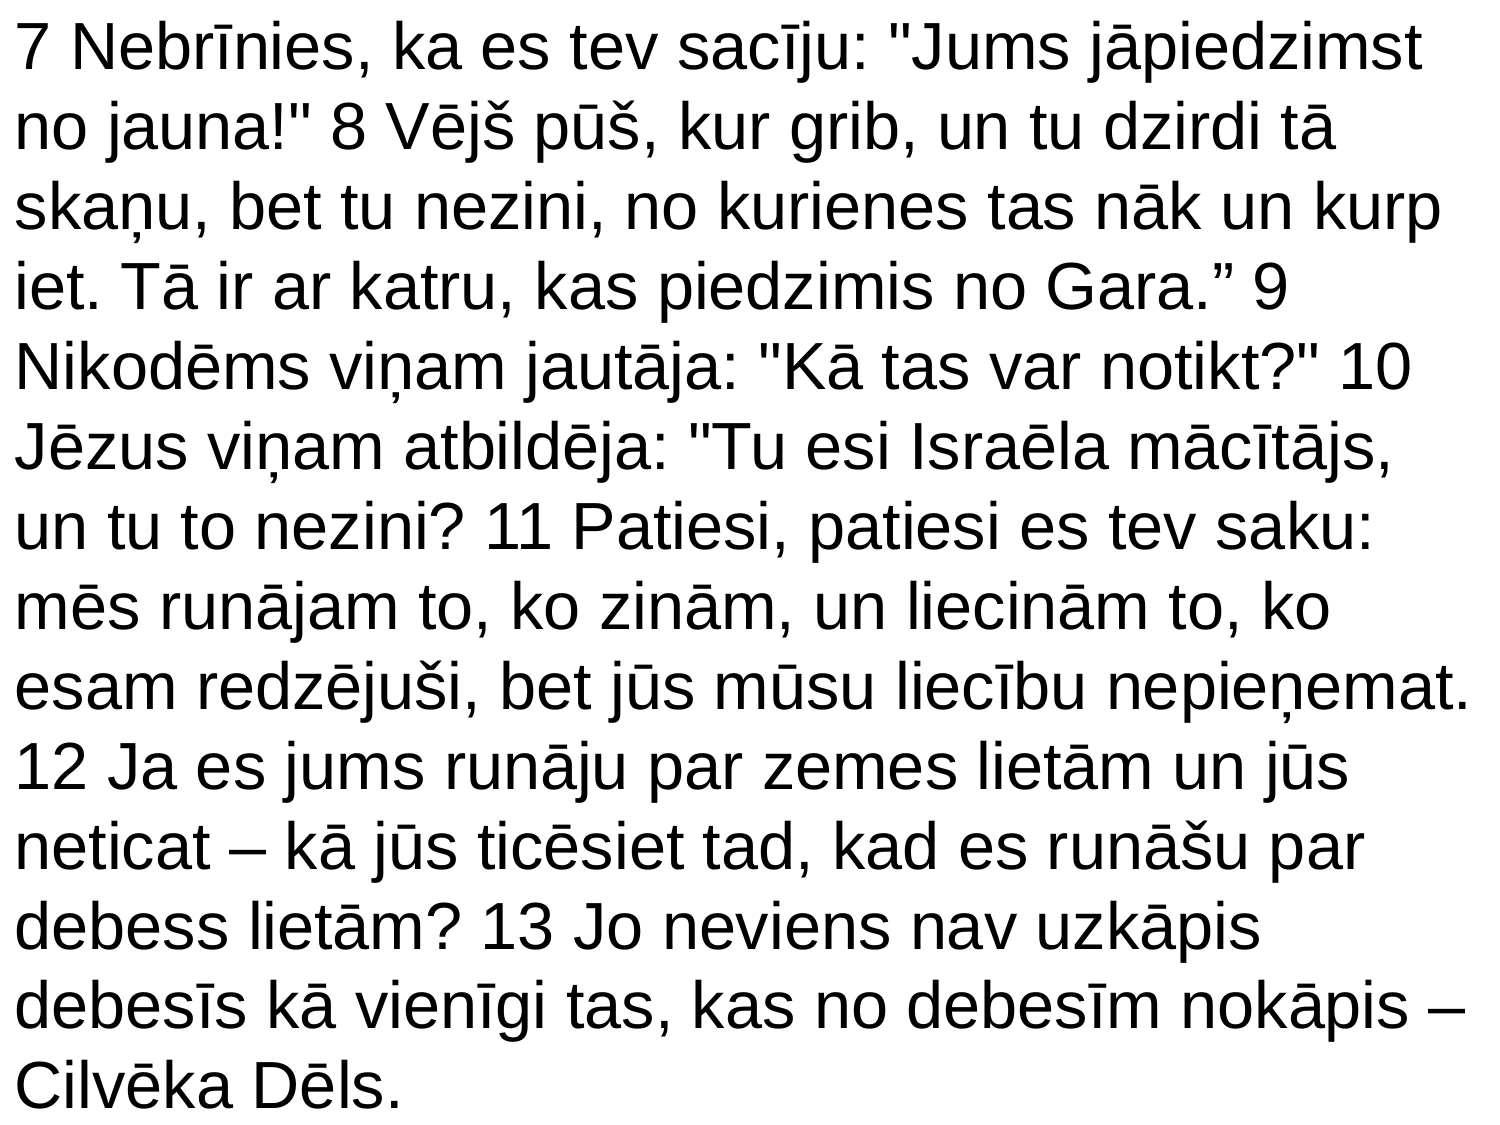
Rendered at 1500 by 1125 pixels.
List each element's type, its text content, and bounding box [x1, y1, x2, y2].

text_box 7 Nebrīnies, ka es tev sacīju: "Jums jāpiedzimst no jauna!" 8 Vējš pūš, kur grib, un tu dzirdi tā skaņu, bet tu nezini, no kurienes tas nāk un kurp iet. Tā ir ar katru, kas piedzimis no Gara.” 9 Nikodēms viņam jautāja: "Kā tas var notikt?" 10 Jēzus viņam atbildēja: "Tu esi Israēla mācītājs, un tu to nezini? 11 Patiesi, patiesi es tev saku: mēs runājam to, ko zinām, un liecinām to, ko esam redzējuši, bet jūs mūsu liecību nepieņemat. 12 Ja es jums runāju par zemes lietām un jūs neticat – kā jūs ticēsiet tad, kad es runāšu par debess lietām? 13 Jo neviens nav uzkāpis debesīs kā vienīgi tas, kas no debesīm nokāpis – Cilvēka Dēls. [0, 0, 1500, 1125]
